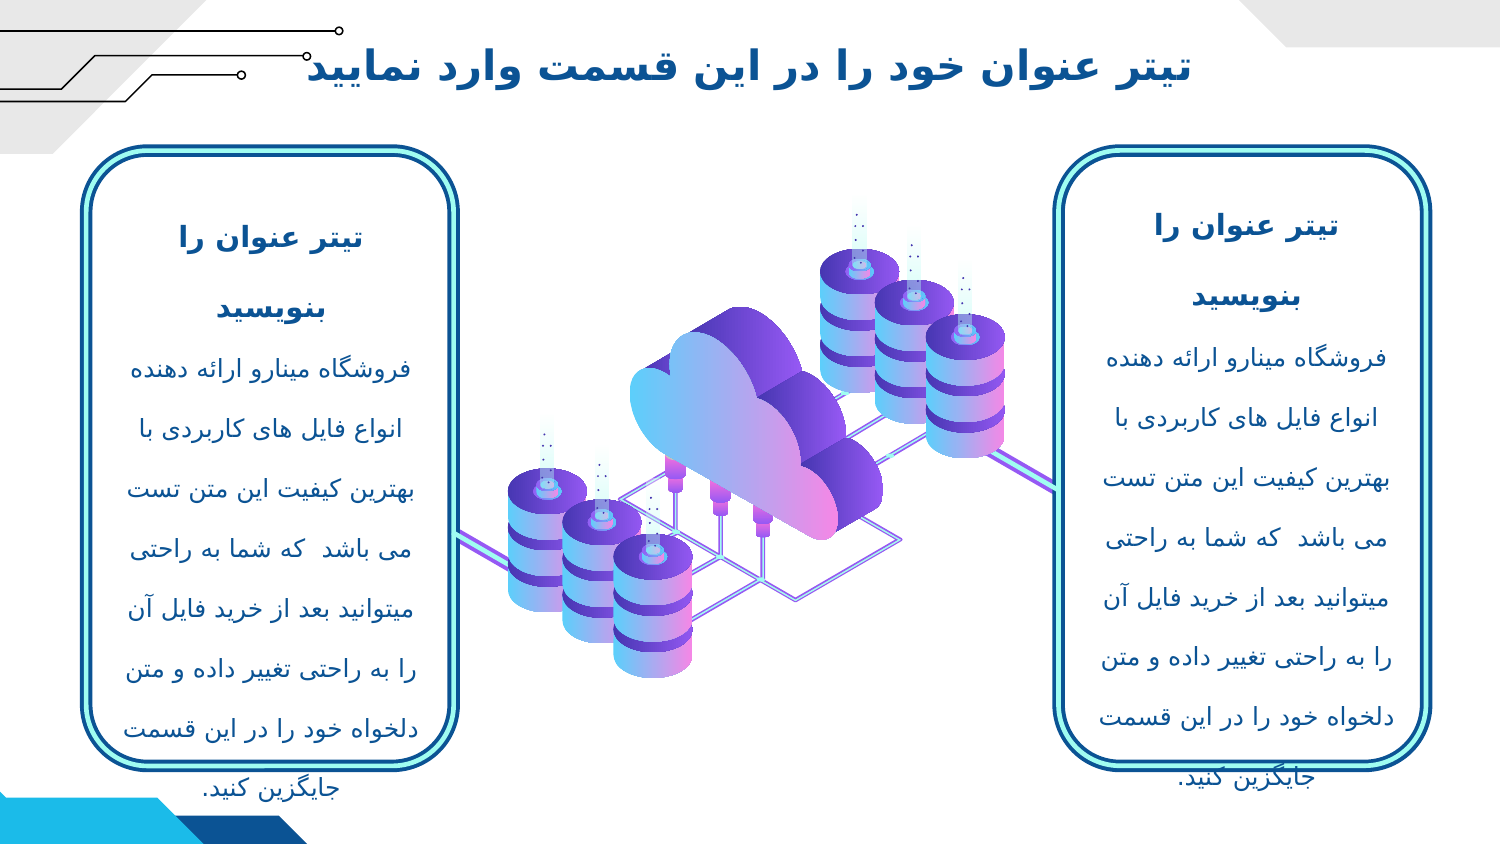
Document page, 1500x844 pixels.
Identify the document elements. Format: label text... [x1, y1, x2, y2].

text_box تیتر عنوان را بنویسید فروشگاه مینارو ارائه دهنده انواع فایل های کاربردی با بهترین کیفیت این متن تست می باشد که شما به راحتی میتوانید بعد از خرید فایل آن را به راحتی تغییر داده و متن دلخواه خود را در این قسمت جایگزین کنید. [1081, 164, 1412, 798]
text_box [1412, 172, 1427, 744]
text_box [452, 532, 498, 624]
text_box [1013, 399, 1060, 491]
text_box تیتر عنوان خود را در این قسمت وارد نمایید [0, 6, 1500, 96]
text_box [86, 150, 454, 750]
text_box تیتر عنوان را بنویسید فروشگاه مینارو ارائه دهنده انواع فایل های کاربردی با بهترین کیفیت این متن تست می باشد که شما به راحتی میتوانید بعد از خرید فایل آن را به راحتی تغییر داده و متن دلخواه خود را در این قسمت جایگزین کنید. [106, 175, 437, 810]
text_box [503, 192, 1009, 679]
text_box [1058, 150, 1404, 752]
